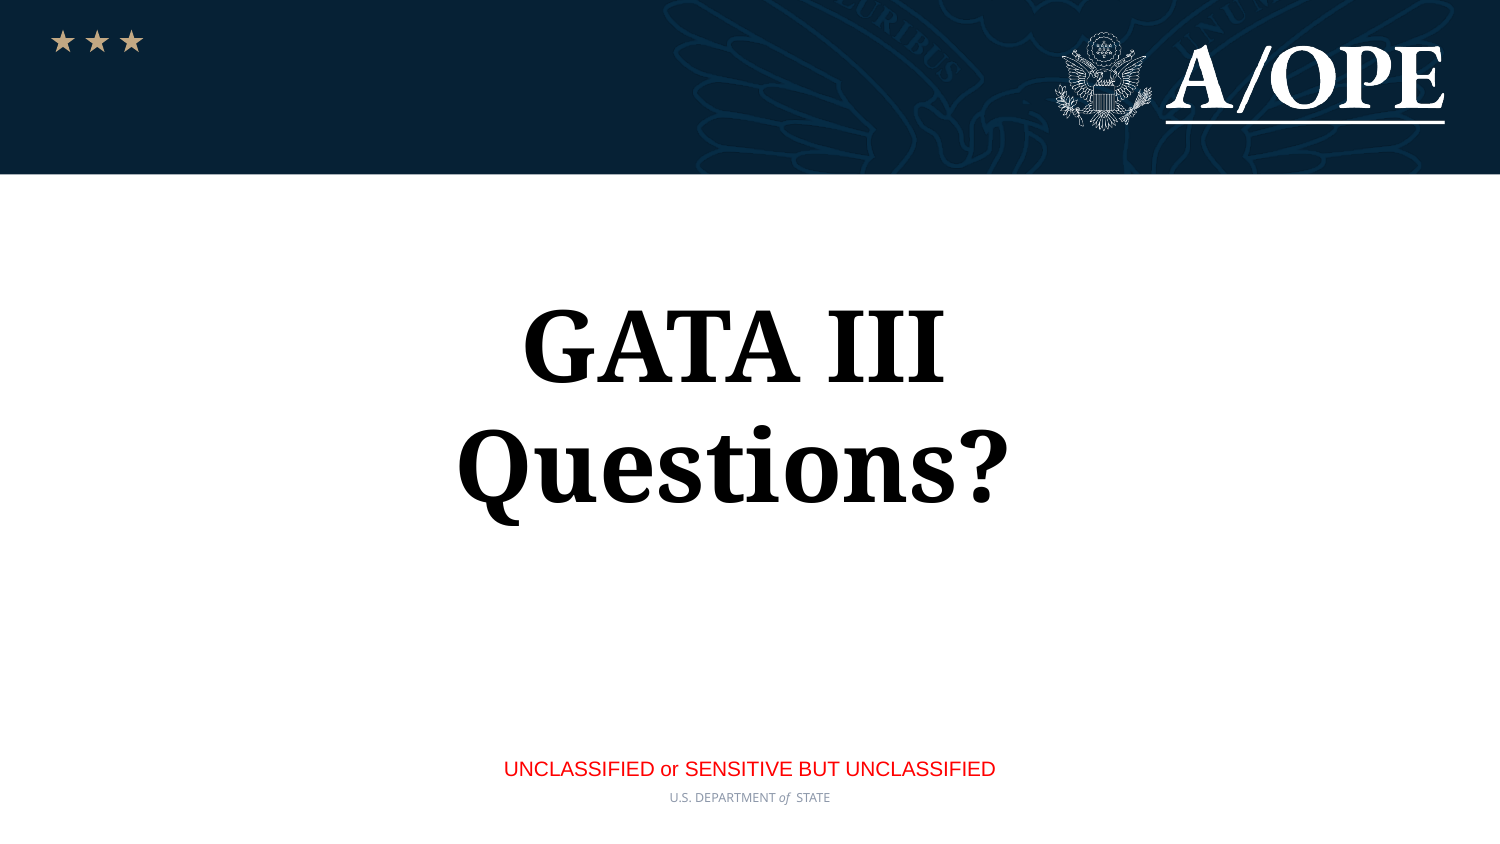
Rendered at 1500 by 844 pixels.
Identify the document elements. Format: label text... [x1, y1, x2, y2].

text_box UNCLASSIFIED or SENSITIVE BUT UNCLASSIFIED [489, 747, 1011, 788]
picture [587, 0, 1500, 174]
title GATA III Questions? [211, 67, 1256, 739]
